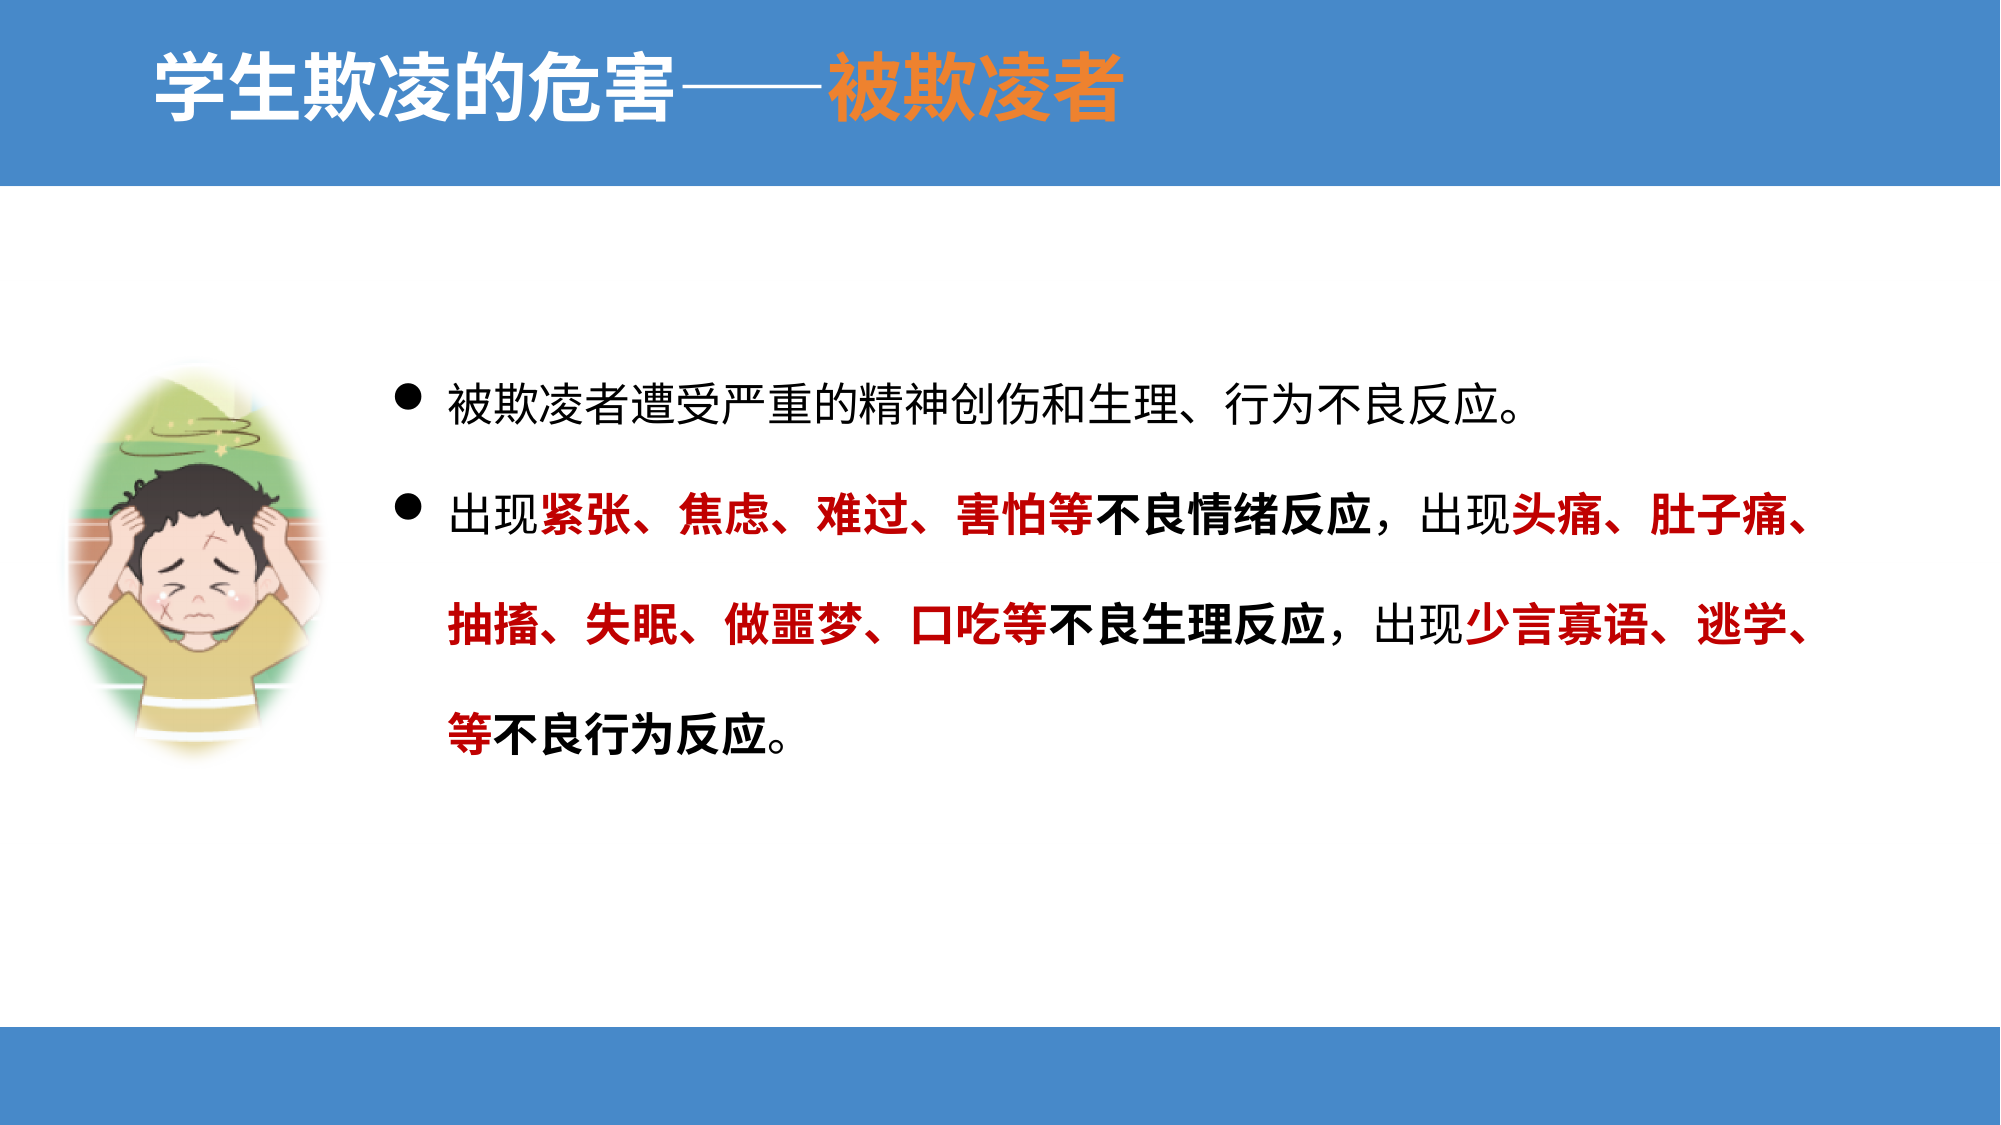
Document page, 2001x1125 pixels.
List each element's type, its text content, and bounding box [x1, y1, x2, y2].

text_box 被欺凌者遭受严重的精神创伤和生理、行为不良反应。 出现紧张、焦虑、难过、害怕等不良情绪反应，出现头痛、肚子痛、抽搐、失眠、做噩梦、口吃等不良生理反应，出现少言寡语、逃学、等不良行为反应。 [376, 313, 1850, 768]
picture [0, 0, 2000, 1125]
title 学生欺凌的危害——被欺凌者 [137, 22, 1863, 161]
